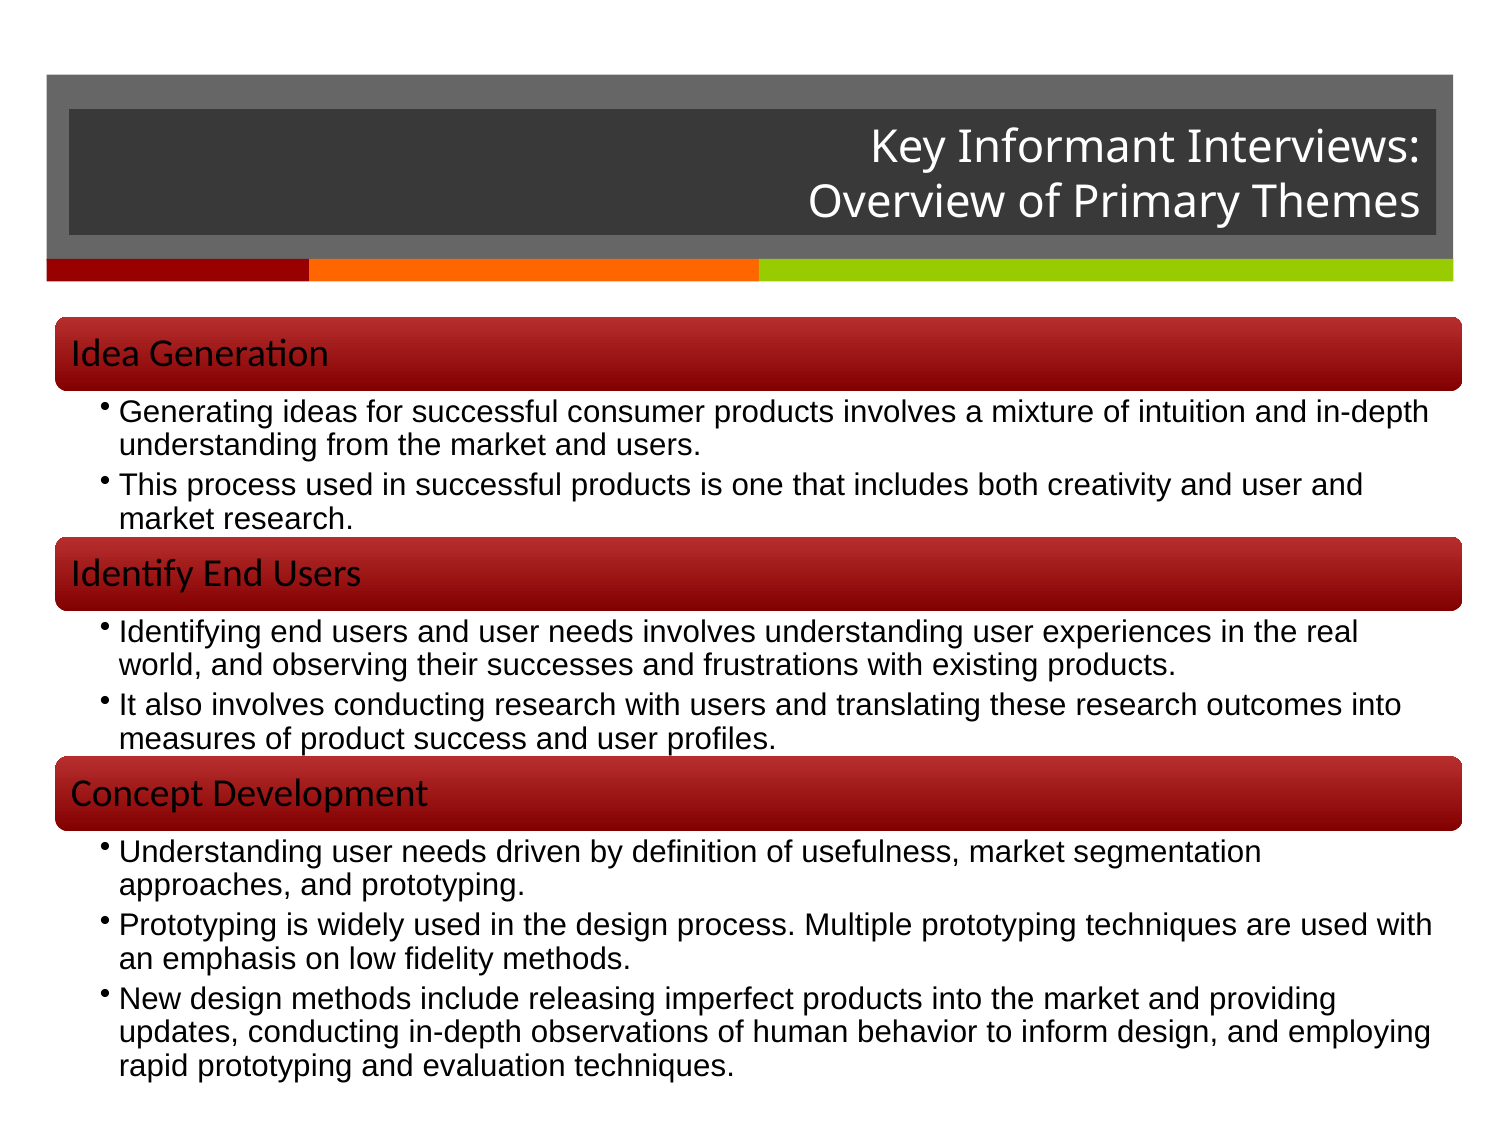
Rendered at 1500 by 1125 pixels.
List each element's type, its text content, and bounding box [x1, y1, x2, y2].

title Key Informant Interviews: Overview of Primary Themes [69, 109, 1437, 235]
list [54, 299, 1463, 1100]
